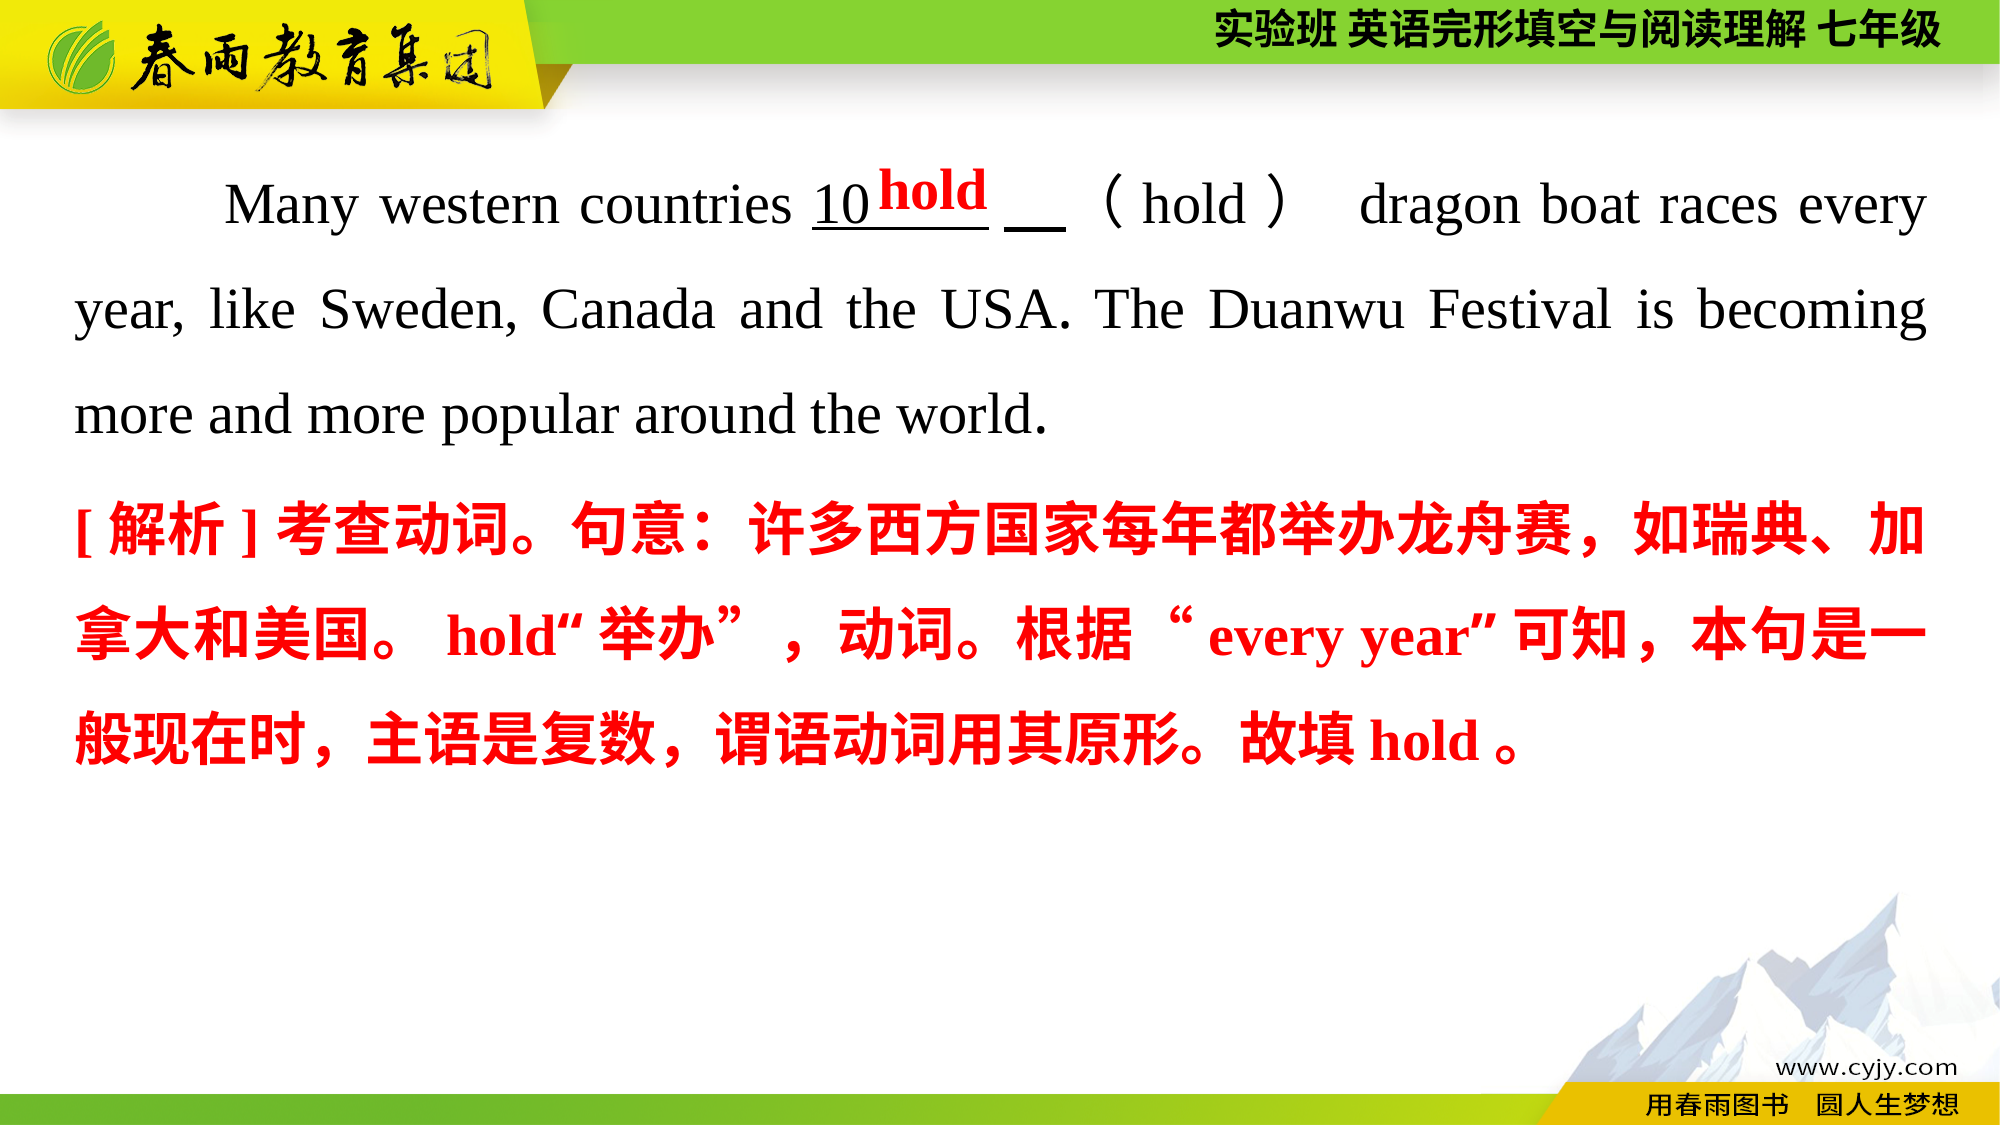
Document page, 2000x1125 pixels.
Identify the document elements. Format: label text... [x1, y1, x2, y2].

picture [0, 0, 2000, 1125]
text_box hold [863, 144, 1004, 229]
text_box [解析]考查动词。句意：许多西方国家每年都举办龙舟赛，如瑞典、加拿大和美国。hold“举办”，动词。根据“every year”可知，本句是一般现在时，主语是复数，谓语动词用其原形。故填hold。 [59, 449, 1944, 780]
list Many western countries 10 （hold） dragon boat races every year, like Sweden, Canada and the USA. The Duanwu Festival is becoming more and more popular around the world. [59, 122, 1944, 443]
